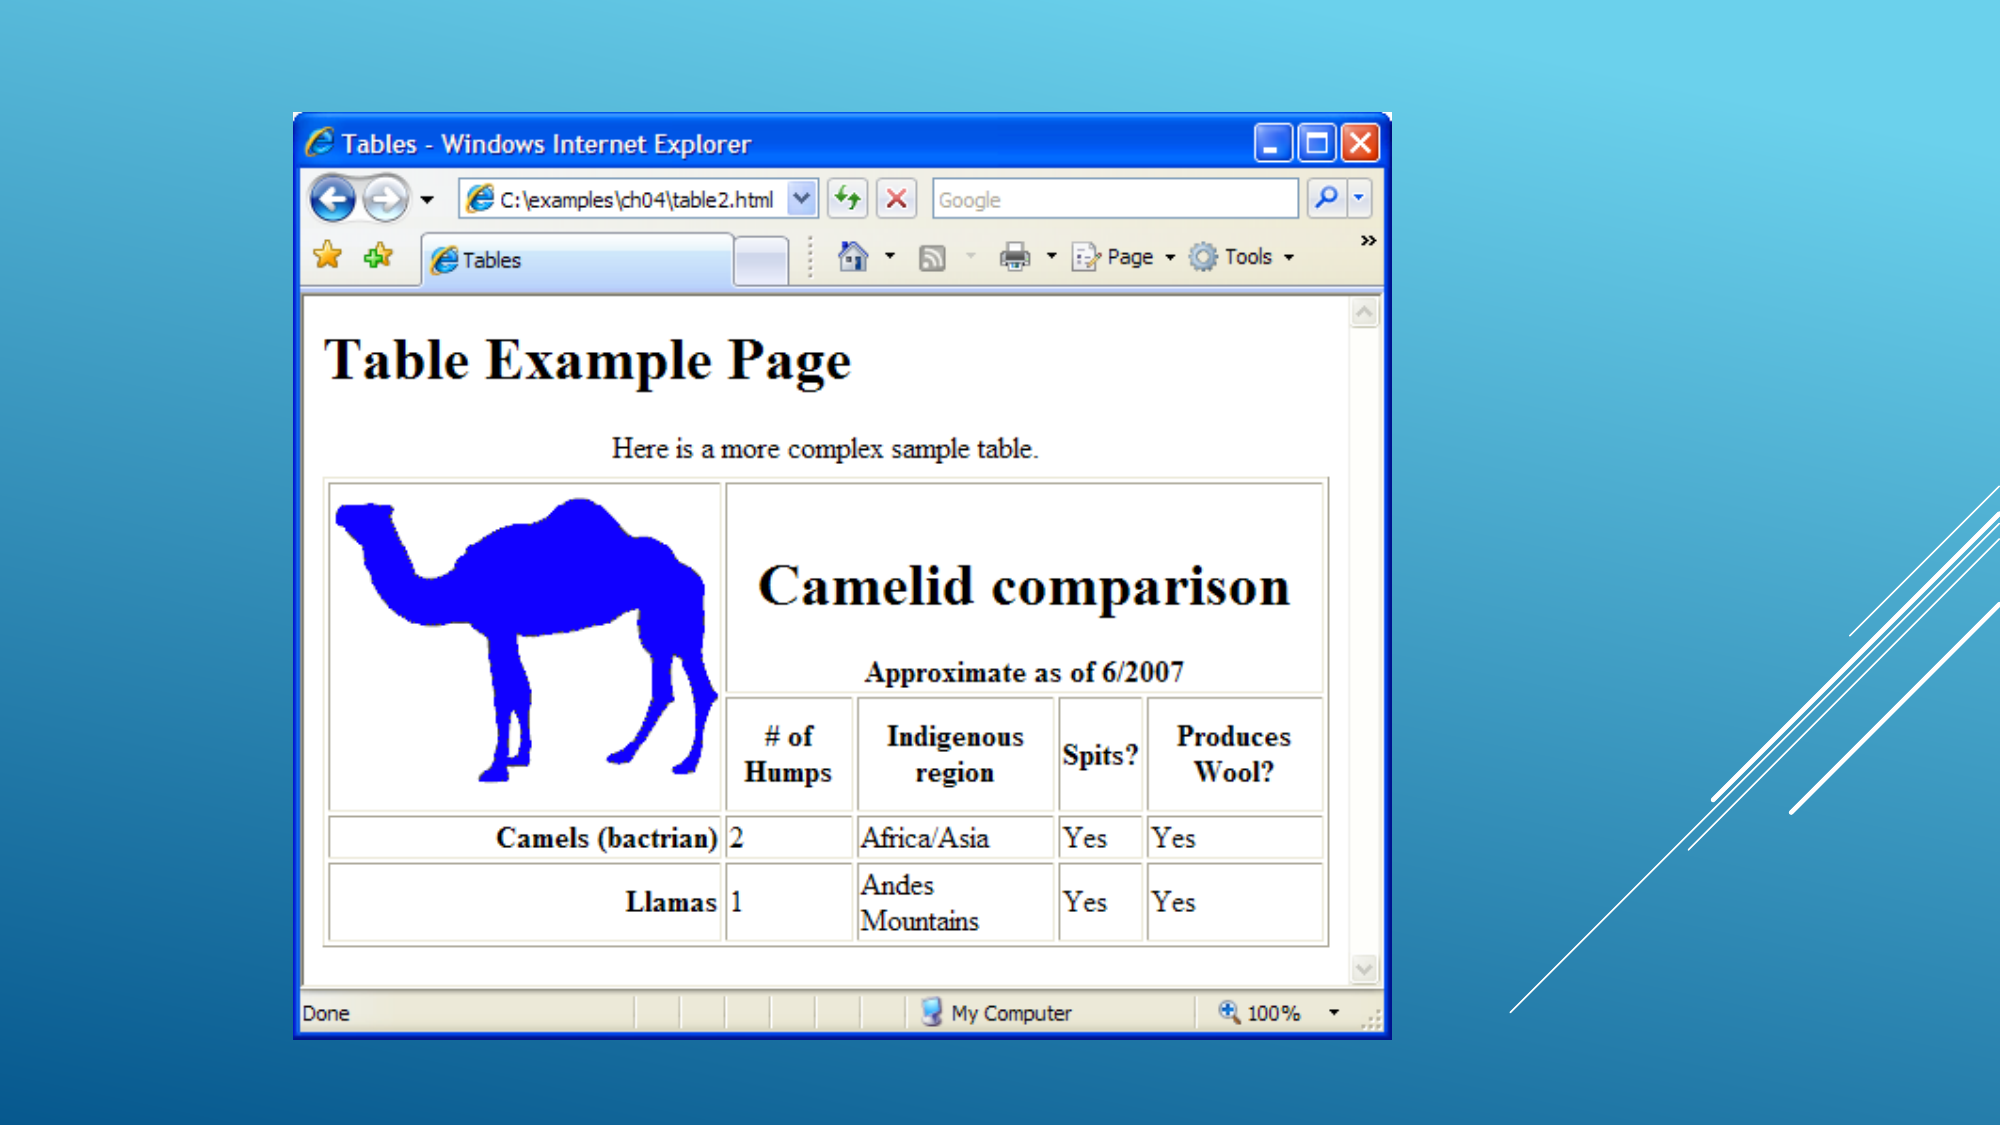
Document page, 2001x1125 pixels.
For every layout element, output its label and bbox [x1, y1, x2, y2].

picture [293, 112, 1392, 1040]
